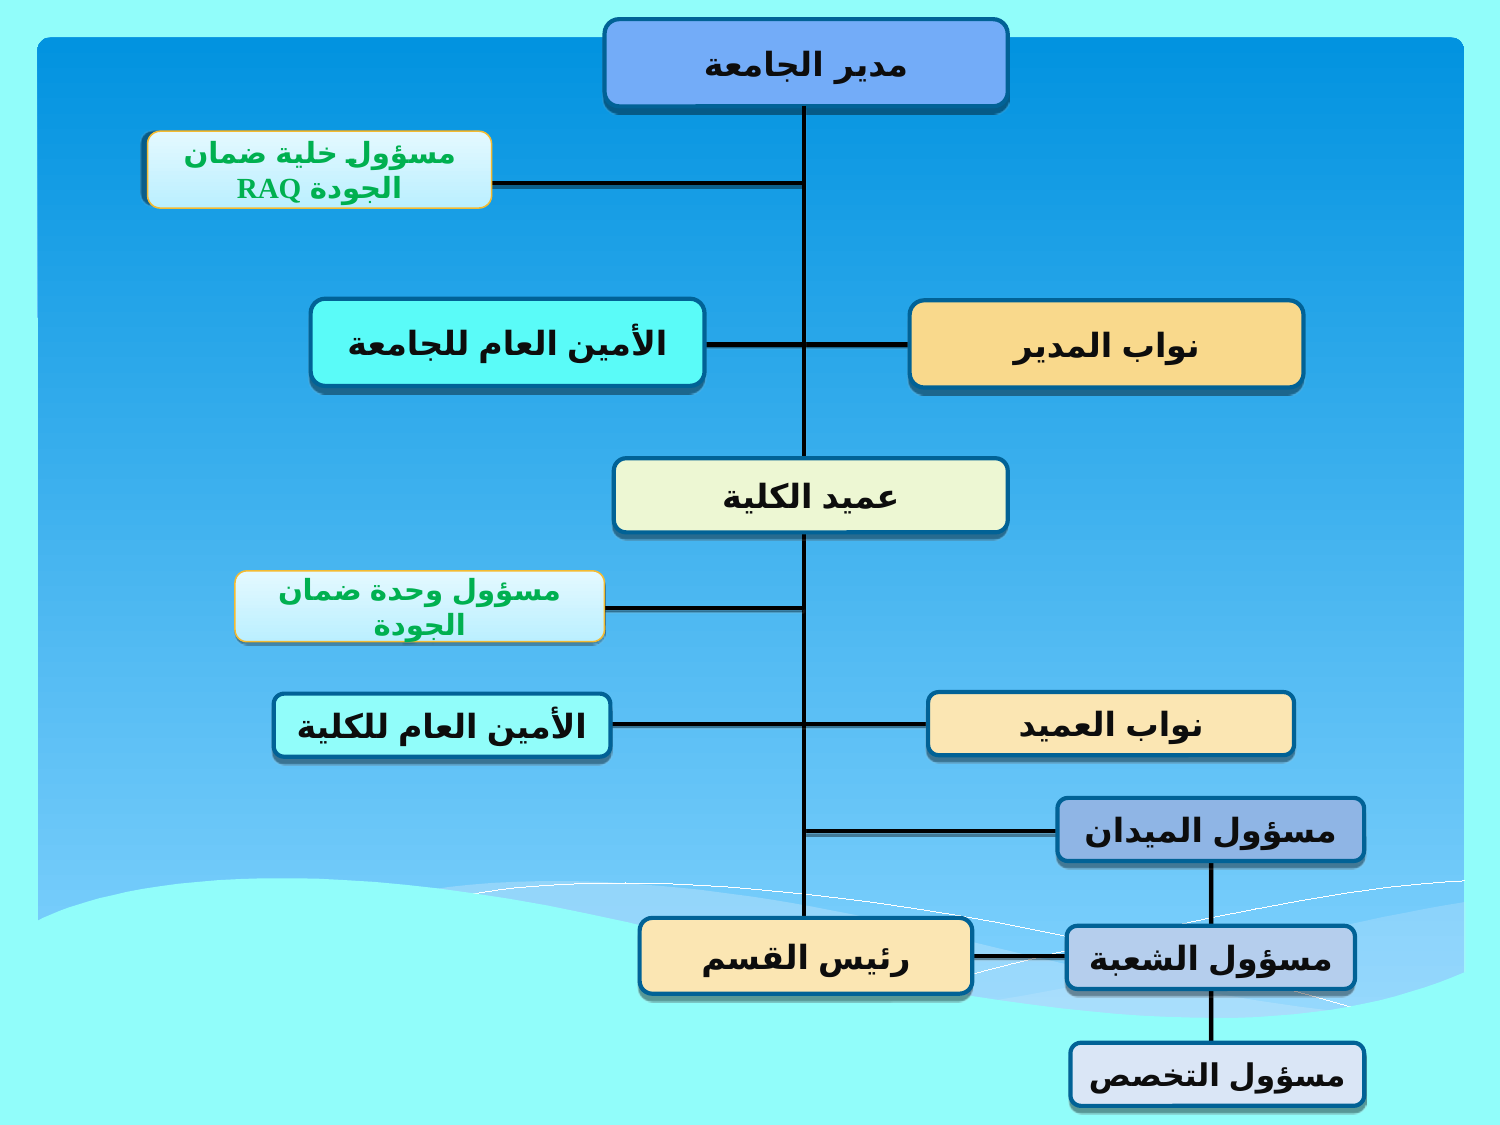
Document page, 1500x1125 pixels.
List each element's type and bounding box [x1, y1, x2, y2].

text_box [147, 18, 1365, 1107]
